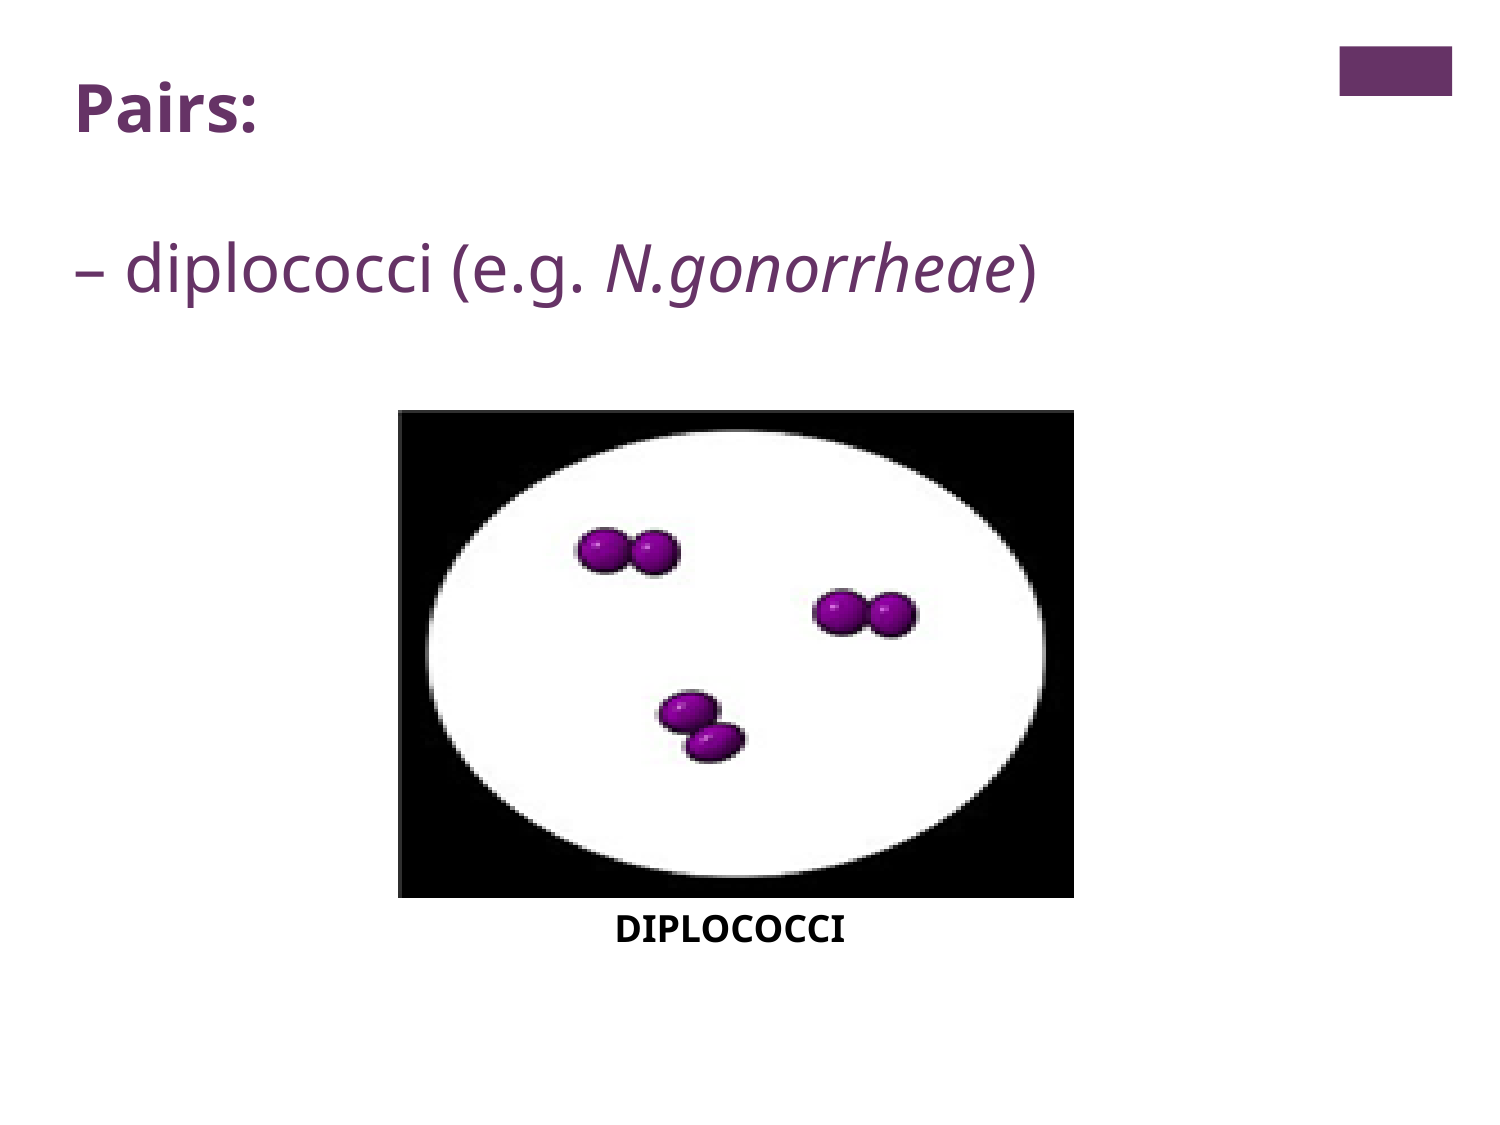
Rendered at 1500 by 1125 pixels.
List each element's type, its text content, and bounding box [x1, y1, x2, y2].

title Pairs: – diplococci (e.g. N.gonorrheae) [58, 58, 1500, 460]
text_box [397, 409, 1074, 959]
